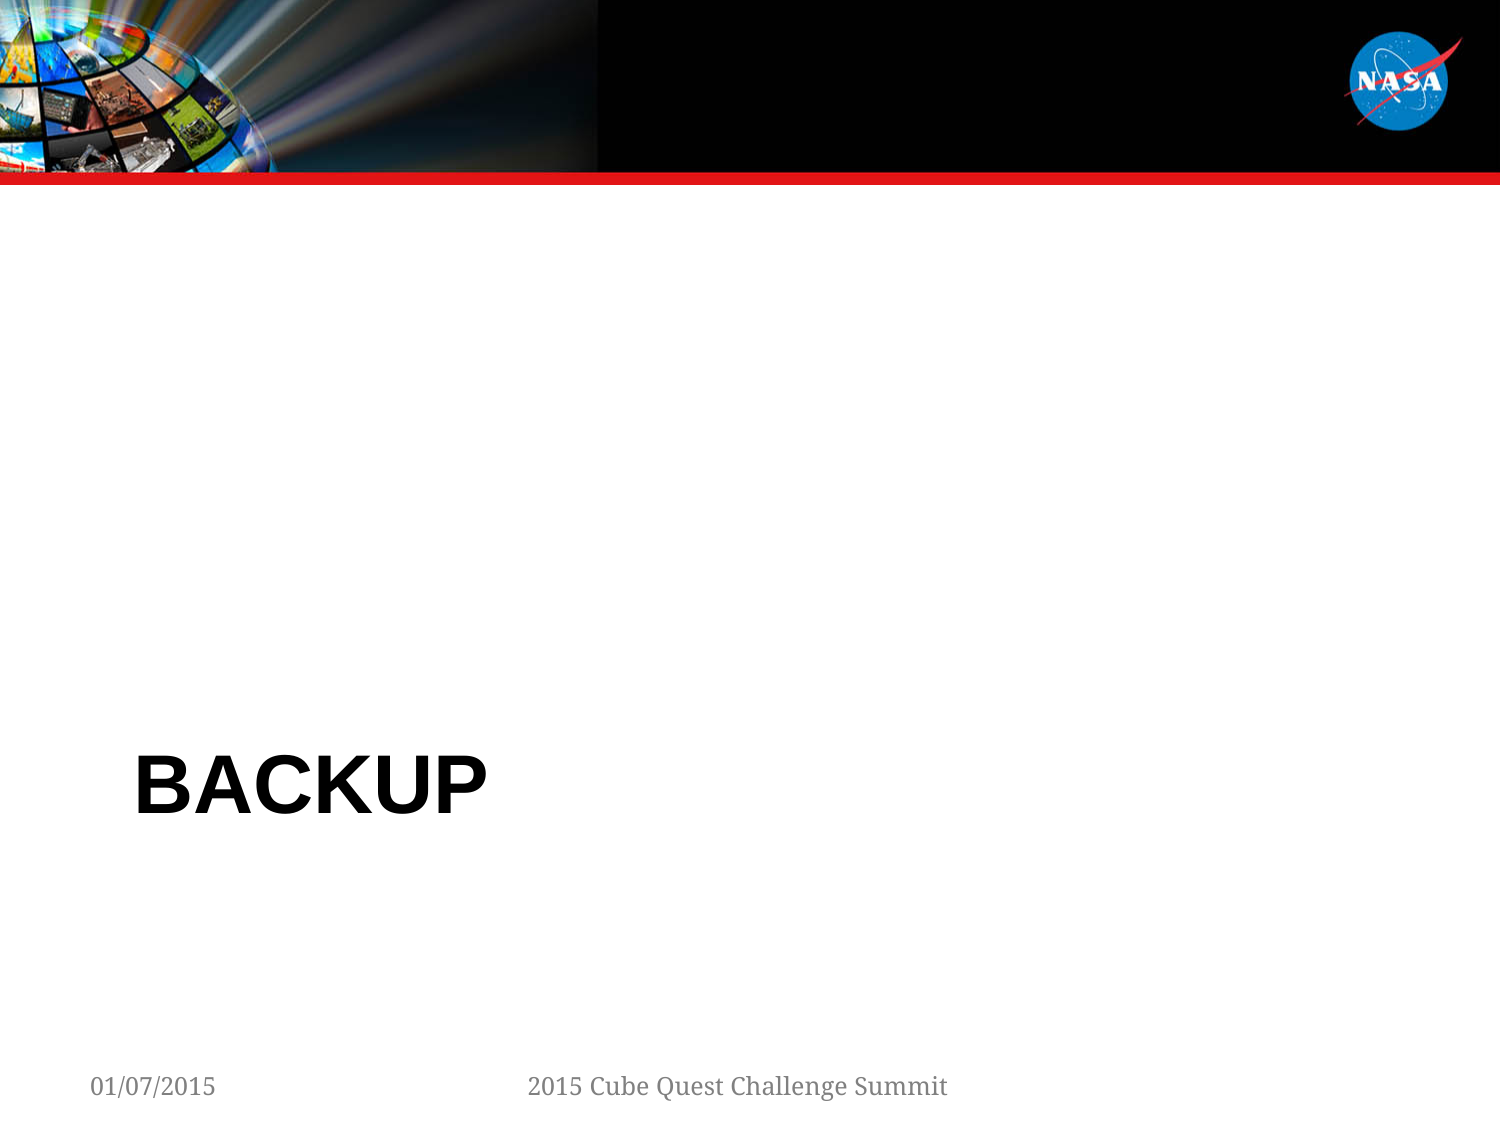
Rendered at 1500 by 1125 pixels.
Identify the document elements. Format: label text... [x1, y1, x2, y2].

title Backup [118, 722, 1394, 947]
picture [0, 0, 1500, 185]
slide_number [75, 1063, 237, 1103]
footer 2015 Cube Quest Challenge Summit [512, 1063, 1321, 1103]
